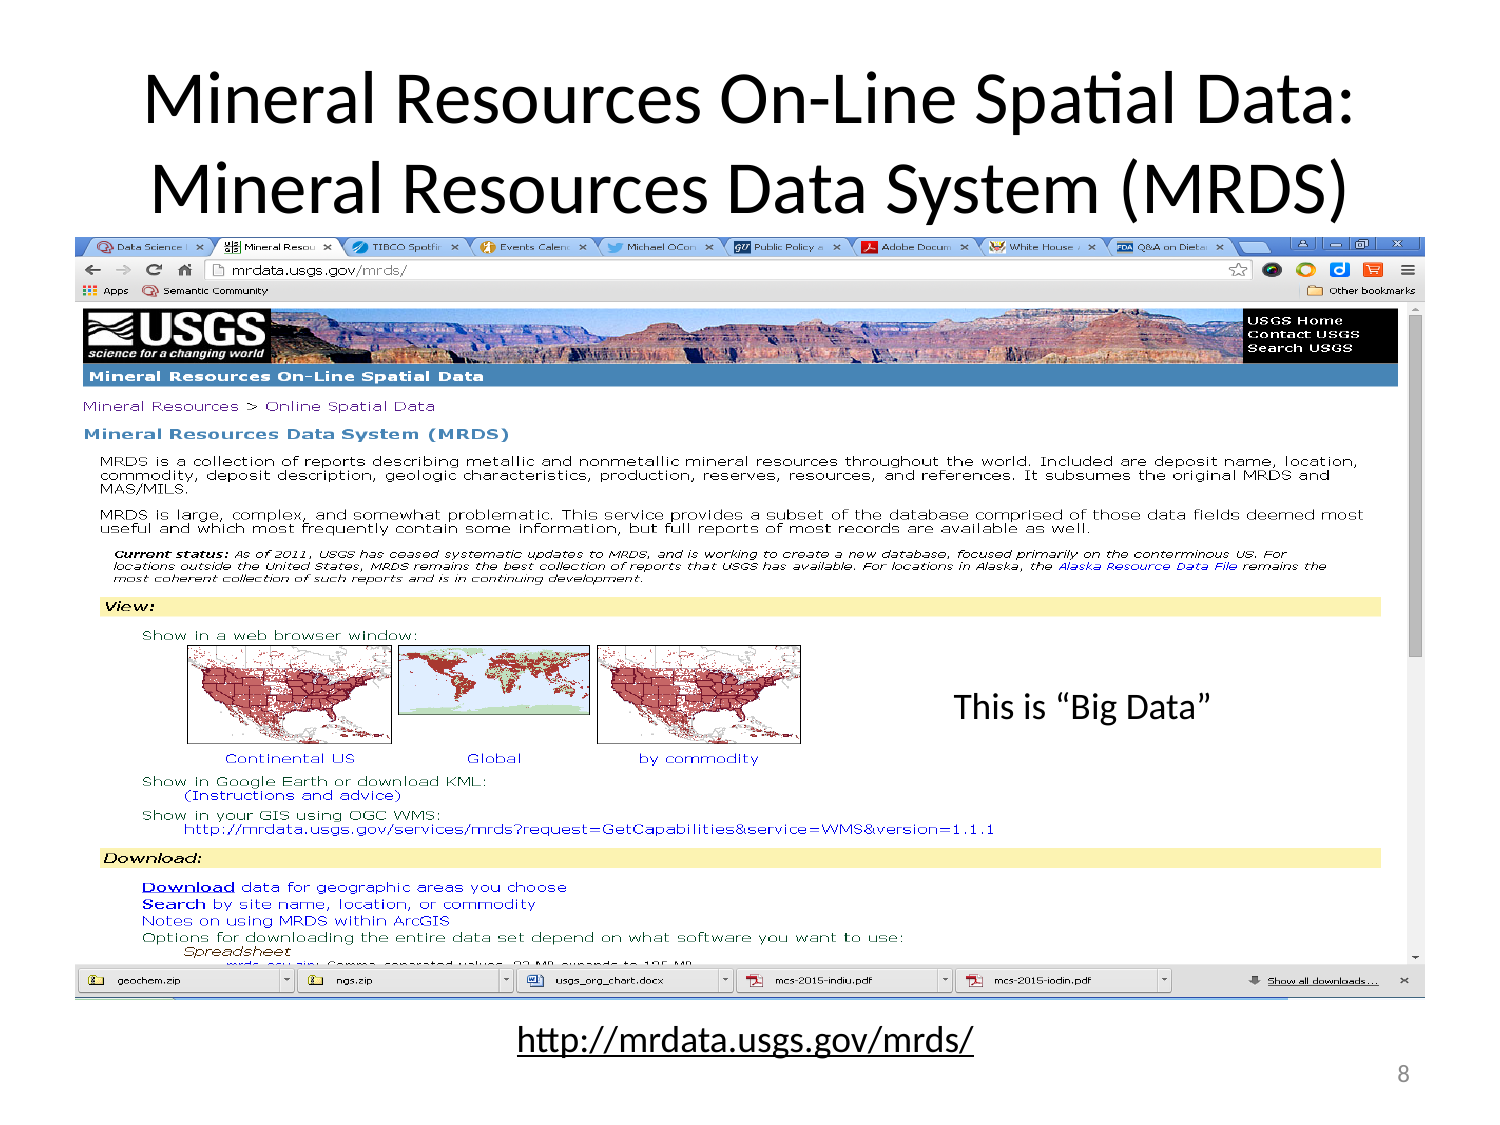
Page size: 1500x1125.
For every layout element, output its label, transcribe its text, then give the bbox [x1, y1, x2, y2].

picture [74, 237, 1426, 1001]
title Mineral Resources On-Line Spatial Data: Mineral Resources Data System (MRDS) [75, 45, 1425, 233]
slide_number 8 [1074, 1042, 1425, 1103]
text_box http://mrdata.usgs.gov/mrds/ [501, 1010, 998, 1067]
